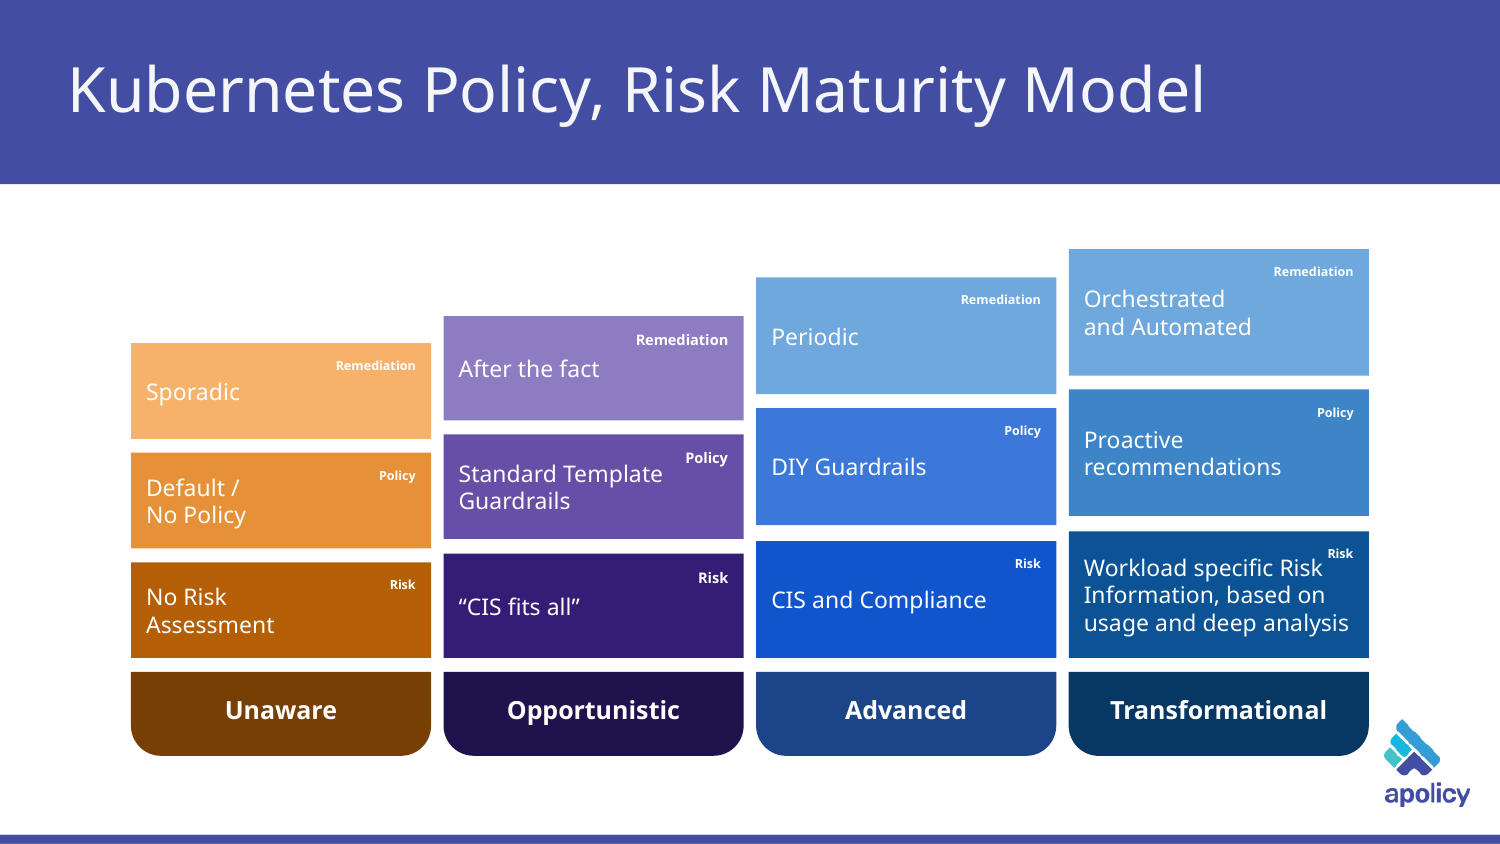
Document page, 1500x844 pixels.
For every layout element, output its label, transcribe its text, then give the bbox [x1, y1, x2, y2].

text_box DIY Guardrails [756, 408, 939, 526]
text_box Risk [573, 553, 744, 658]
text_box [0, 834, 1500, 844]
text_box No Risk Assessment [131, 562, 261, 658]
text_box Opportunistic [443, 671, 744, 756]
text_box [0, 0, 1500, 185]
title Kubernetes Policy, Risk Maturity Model [52, 46, 1303, 204]
text_box Risk [886, 541, 1056, 658]
text_box Remediation [573, 316, 744, 421]
text_box Unaware [130, 671, 432, 756]
text_box Remediation [261, 343, 431, 439]
text_box “CIS fits all” [443, 553, 573, 658]
picture [1384, 719, 1470, 807]
text_box Risk [261, 562, 431, 658]
text_box Remediation [886, 277, 1056, 395]
text_box After the fact [443, 316, 573, 421]
text_box Risk [1199, 531, 1369, 658]
text_box Standard Template Guardrails [443, 434, 627, 539]
text_box Remediation [1192, 249, 1369, 376]
text_box Policy [627, 434, 744, 539]
text_box Periodic [756, 277, 886, 395]
text_box Proactive recommendations [1068, 389, 1252, 516]
text_box Policy [314, 452, 431, 549]
text_box Advanced [756, 671, 1057, 756]
text_box Orchestrated and Automated [1068, 249, 1192, 376]
text_box Policy [939, 408, 1056, 526]
text_box CIS and Compliance [756, 541, 886, 658]
text_box Transformational [1068, 671, 1369, 756]
text_box Policy [1252, 389, 1369, 516]
text_box Workload specific Risk Information, based on usage and deep analysis [1068, 531, 1199, 658]
text_box Sporadic [131, 343, 261, 439]
text_box Default / No Policy [131, 452, 314, 549]
